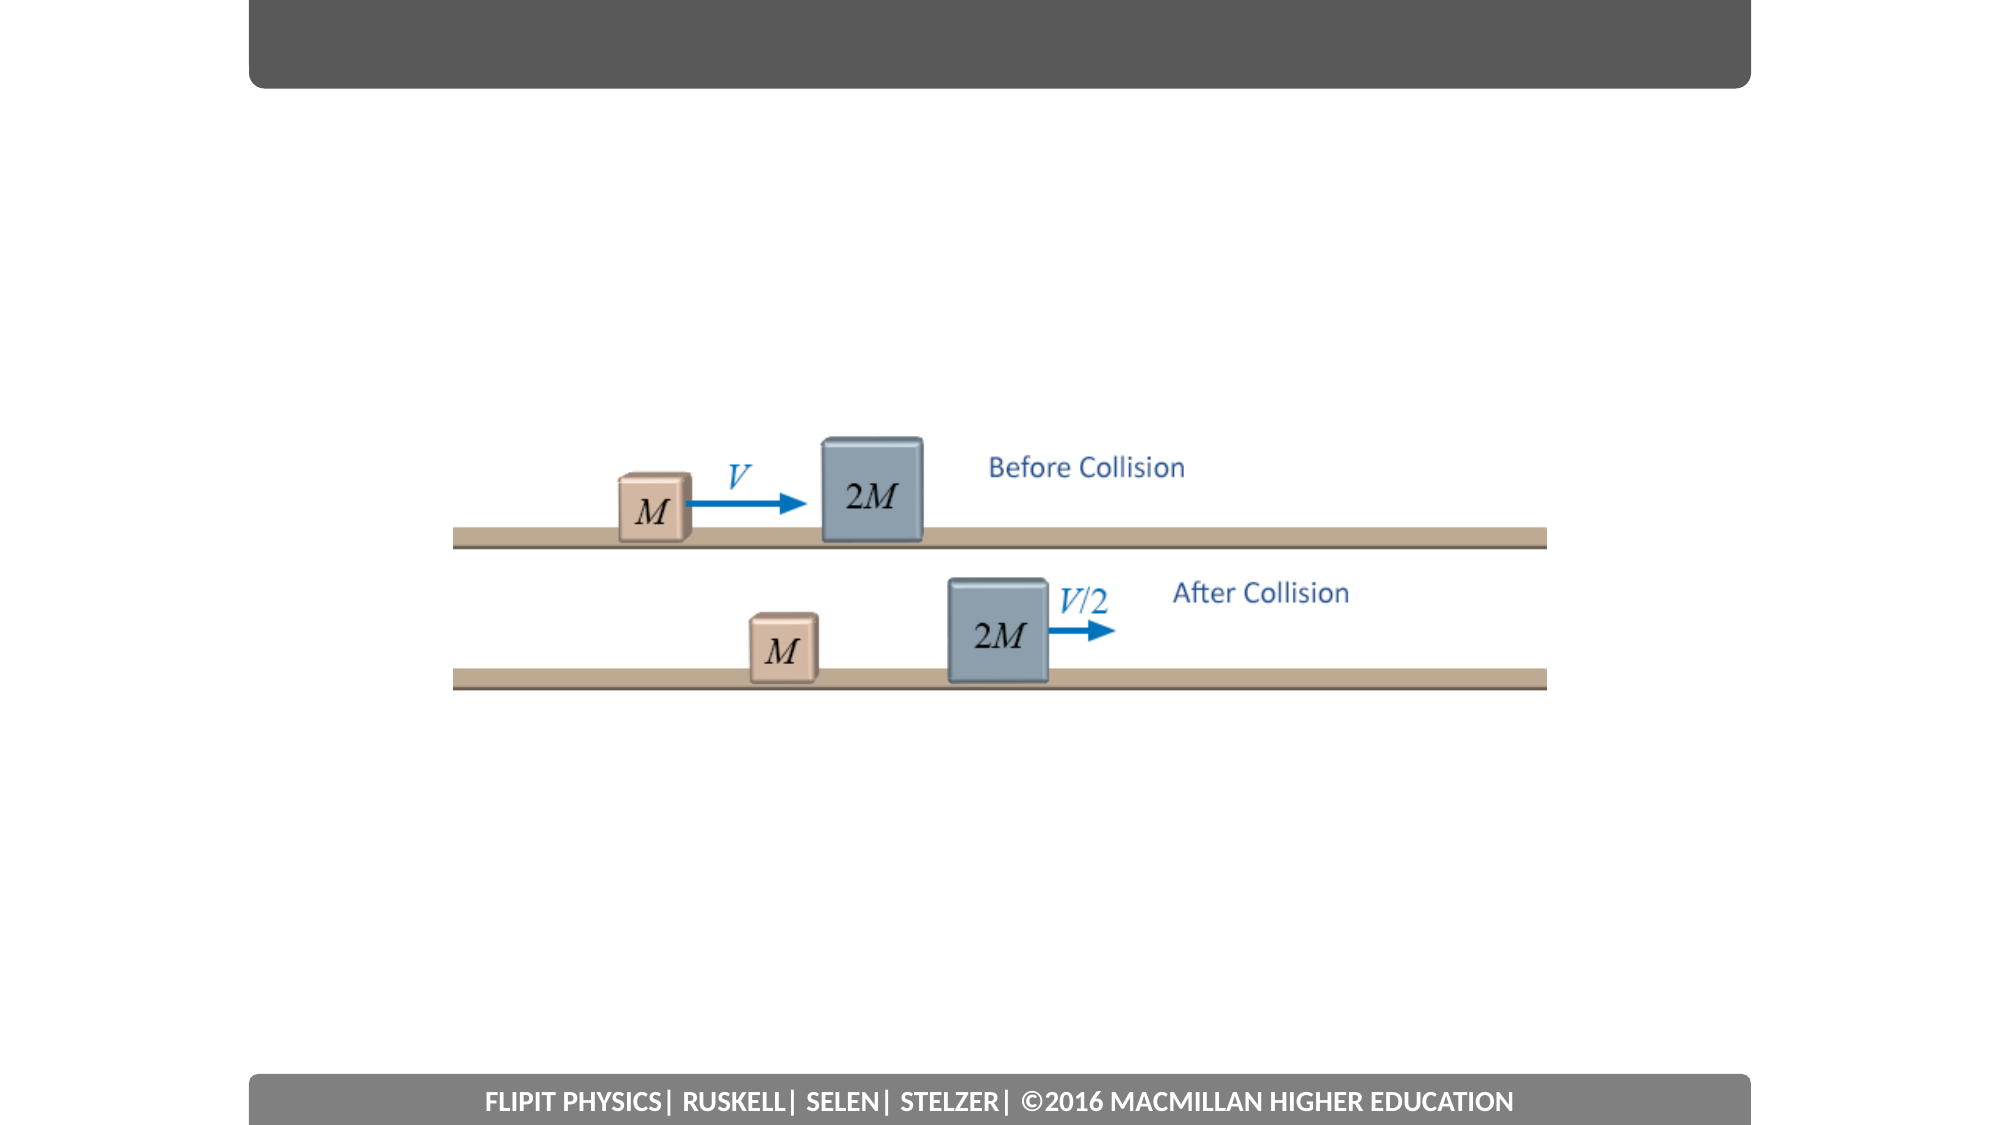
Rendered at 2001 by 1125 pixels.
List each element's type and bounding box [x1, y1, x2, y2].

picture [453, 424, 1547, 701]
text_box [248, 0, 1752, 89]
text_box [249, 1074, 1750, 1125]
